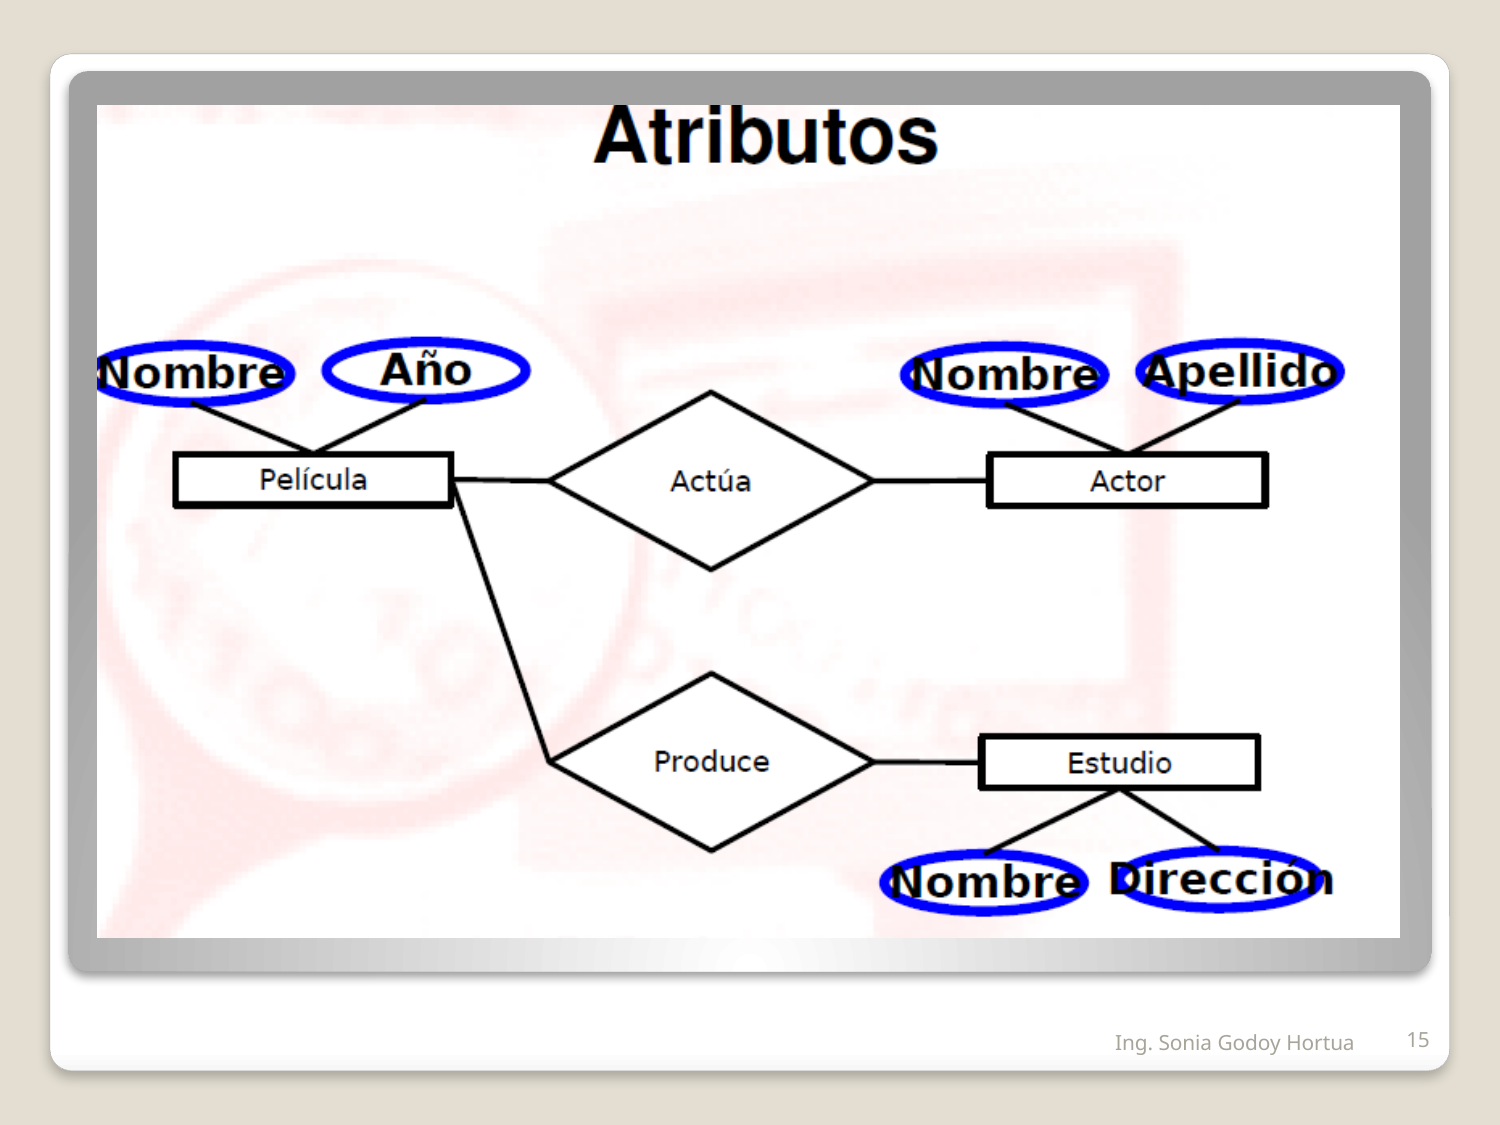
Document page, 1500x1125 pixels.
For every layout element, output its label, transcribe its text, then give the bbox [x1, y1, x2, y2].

slide_number 15 [1369, 1002, 1445, 1063]
picture [97, 105, 1400, 938]
footer Ing. Sonia Godoy Hortua [994, 1002, 1369, 1063]
